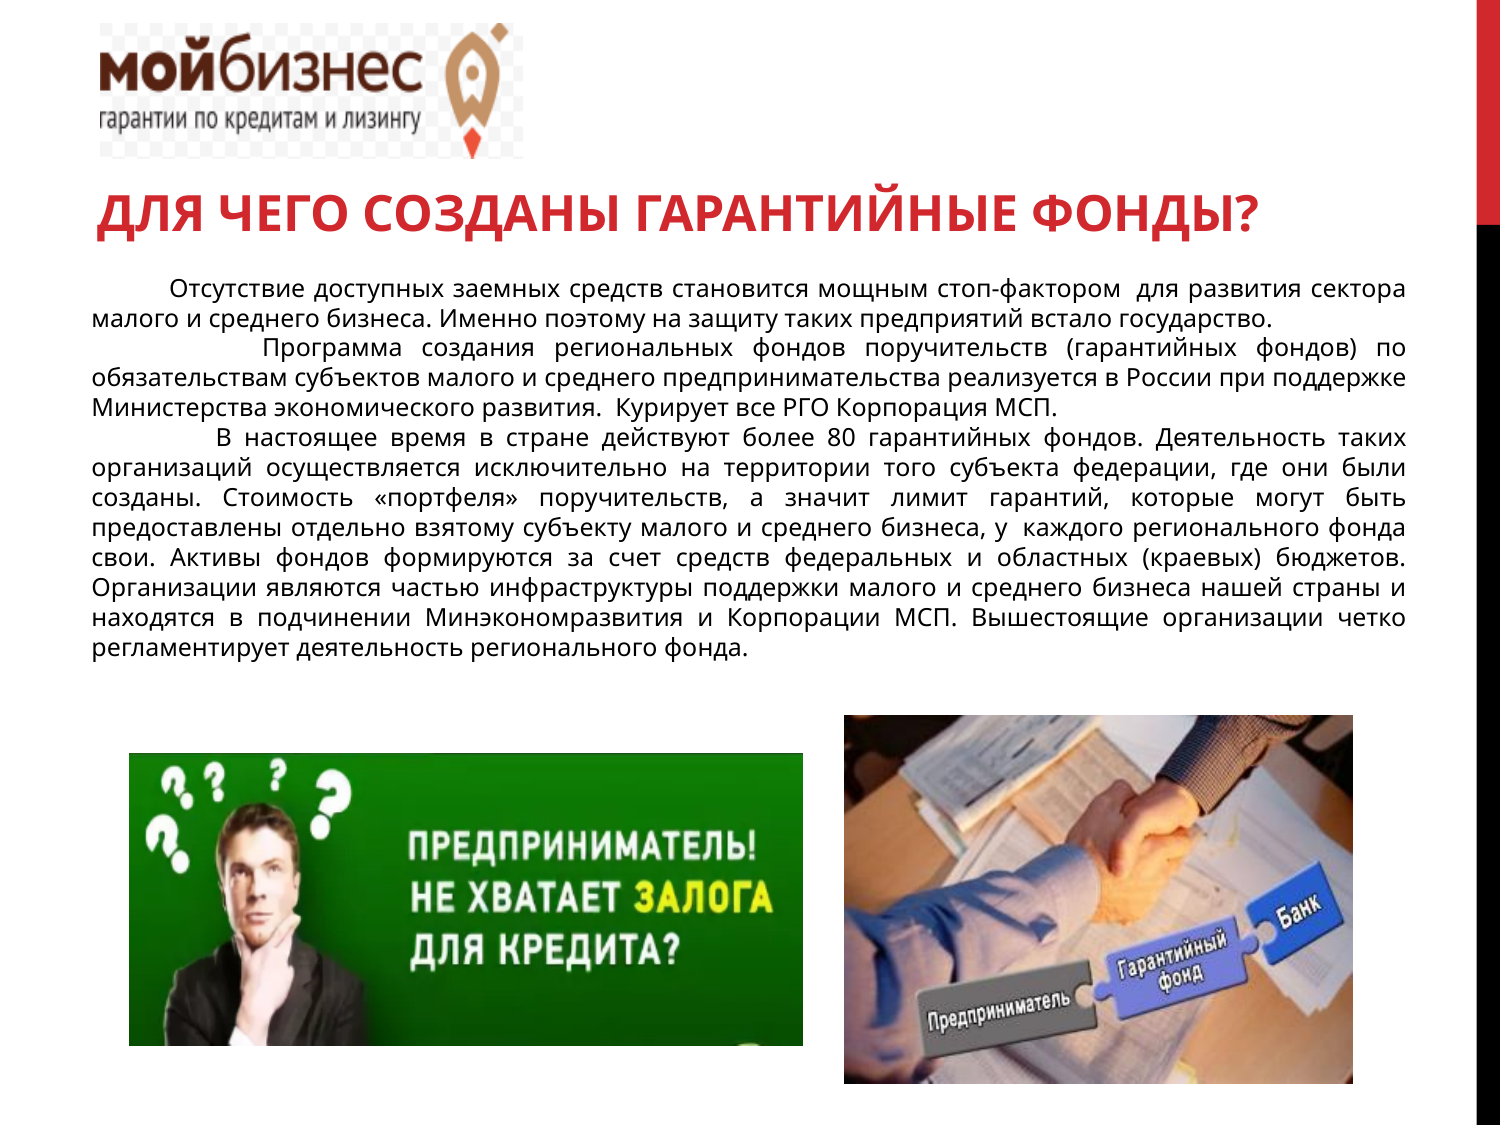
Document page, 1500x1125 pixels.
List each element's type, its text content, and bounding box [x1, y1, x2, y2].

text_box Отсутствие доступных заемных средств становится мощным стоп-фактором для развития сектора малого и среднего бизнеса. Именно поэтому на защиту таких предприятий встало государство. Программа создания региональных фондов поручительств (гарантийных фондов) по обязательствам субъектов малого и среднего предпринимательства реализуется в России при поддержке Министерства экономического развития. Курирует все РГО Корпорация МСП. В настоящее время в стране действуют более 80 гарантийных фондов. Деятельность таких организаций осуществляется исключительно на территории того субъекта федерации, где они были созданы. Стоимость «портфеля» поручительств, а значит лимит гарантий, которые могут быть предоставлены отдельно взятому субъекту малого и среднего бизнеса, у каждого регионального фонда свои. Активы фондов формируются за счет средств федеральных и областных (краевых) бюджетов. Организации являются частью инфраструктуры поддержки малого и среднего бизнеса нашей страны и находятся в подчинении Минэкономразвития и Корпорации МСП. Вышестоящие организации четко регламентирует деятельность регионального фонда. [76, 264, 1424, 669]
picture [99, 23, 523, 160]
text_box ДЛЯ ЧЕГО СОЗДАНЫ ГАРАНТИЙНЫЕ ФОНДЫ? [82, 173, 1418, 249]
picture [128, 753, 804, 1046]
picture [843, 714, 1354, 1085]
